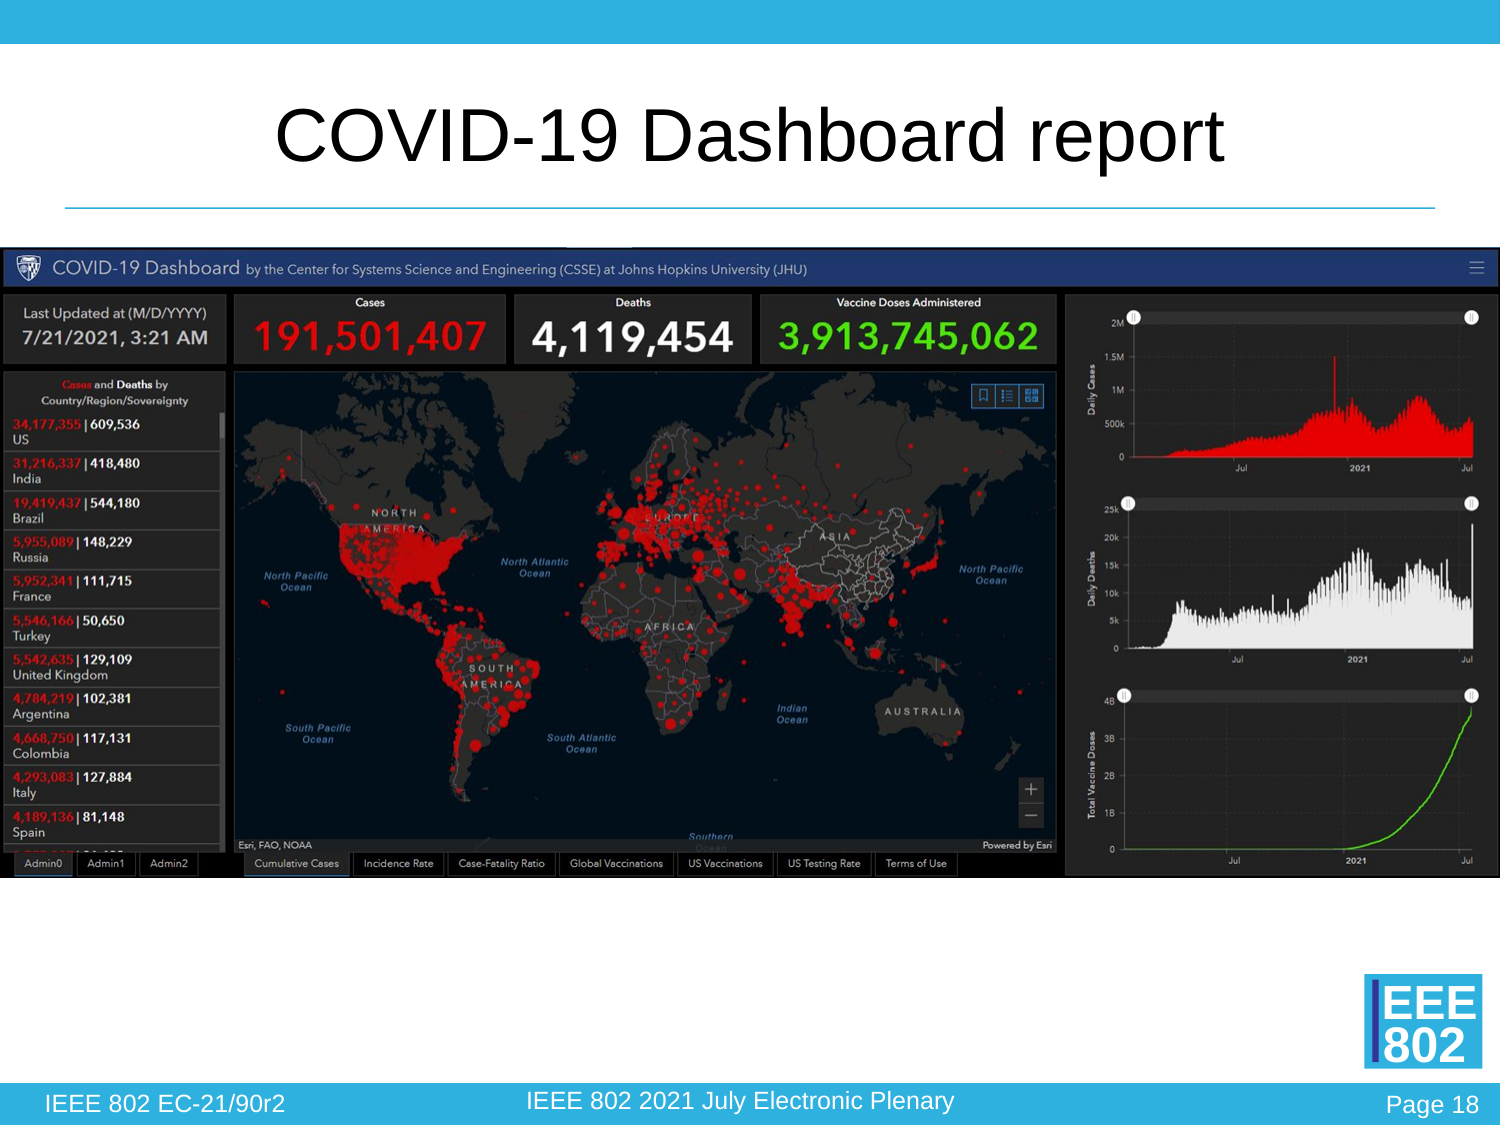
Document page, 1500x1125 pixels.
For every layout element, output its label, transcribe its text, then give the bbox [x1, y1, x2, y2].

footer IEEE 802 EC-21/90r2 [5, 1080, 325, 1125]
title COVID-19 Dashboard report [75, 66, 1425, 197]
picture [0, 247, 1500, 878]
